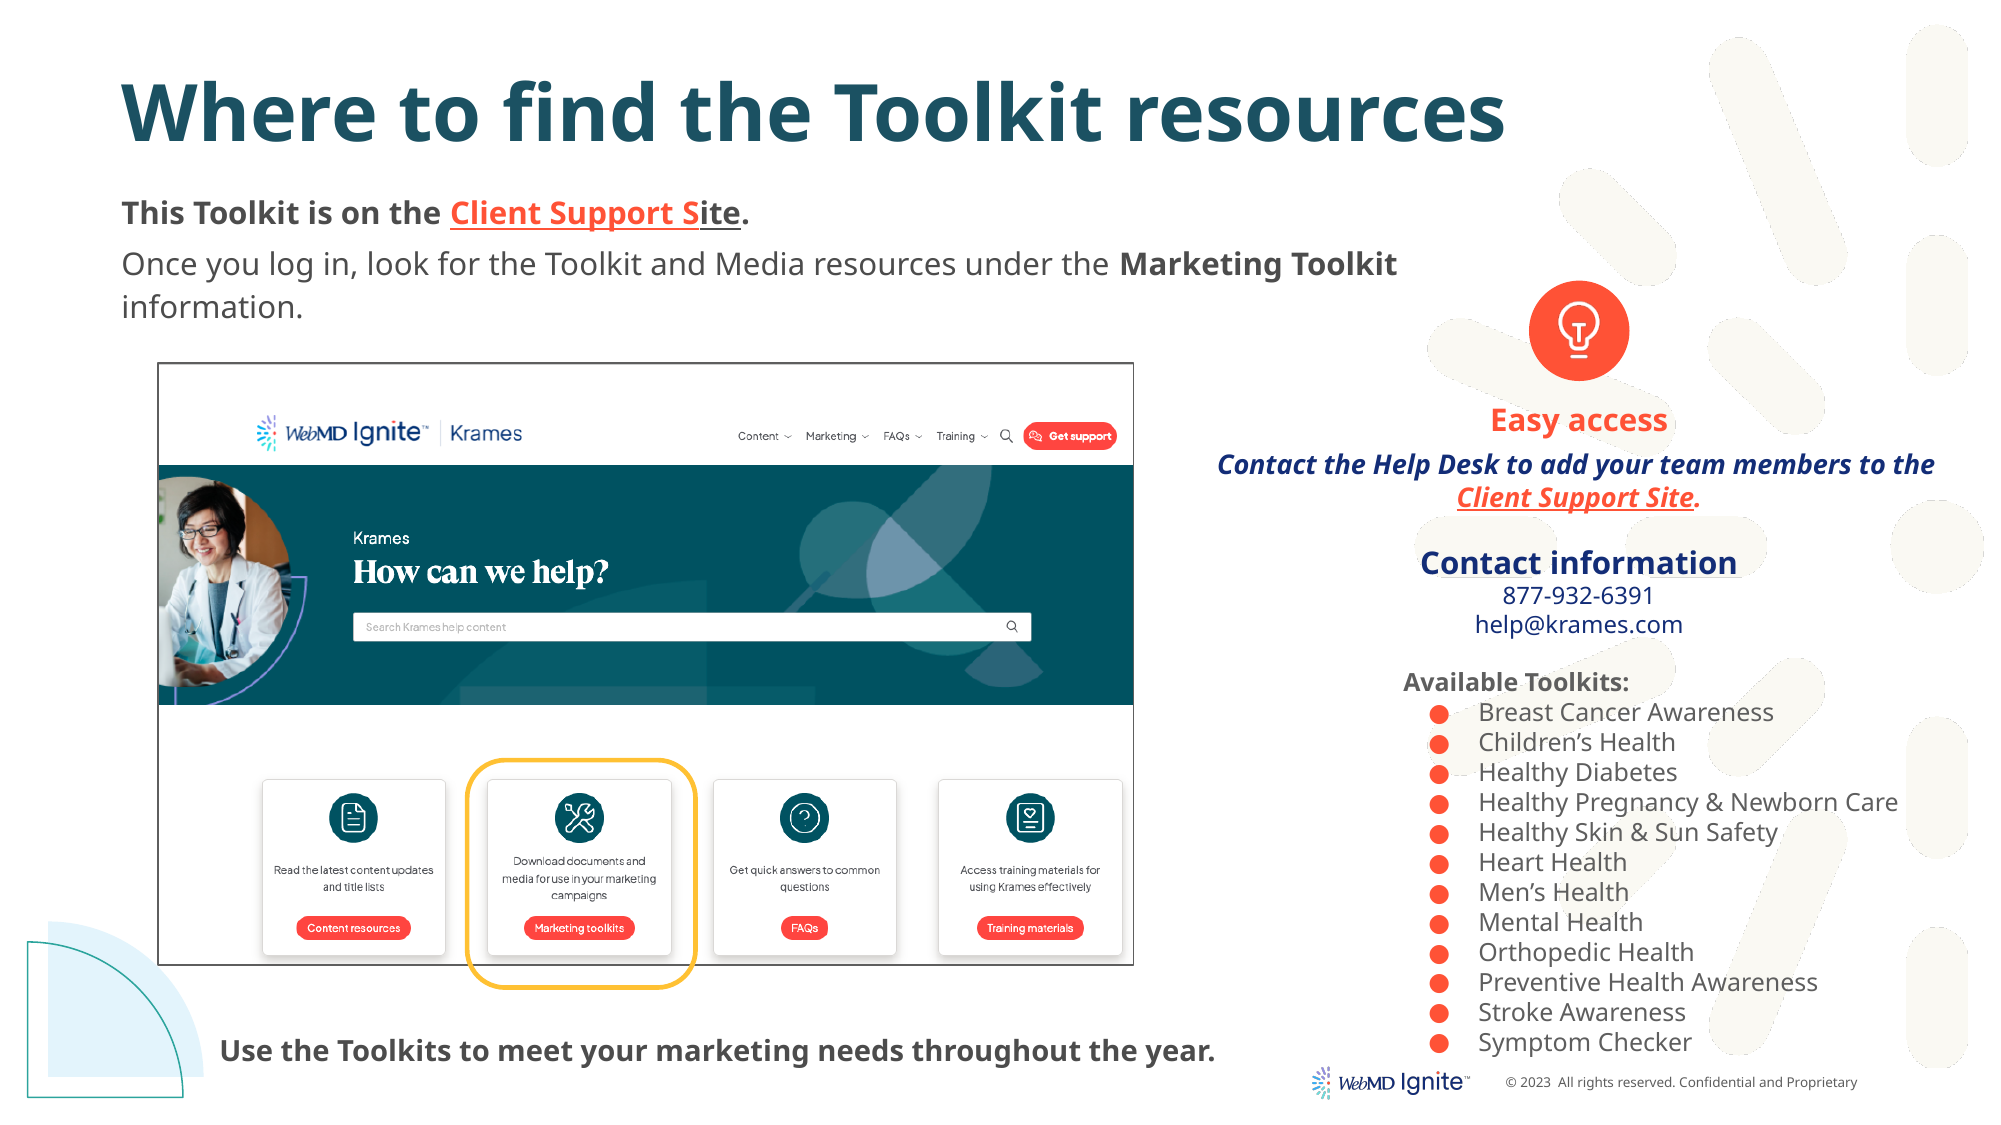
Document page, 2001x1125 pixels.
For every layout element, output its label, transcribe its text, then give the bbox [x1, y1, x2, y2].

picture [158, 363, 1133, 965]
title Where to find the Toolkit resources [121, 0, 1864, 166]
text_box Available Toolkits: Breast Cancer Awareness Children’s Health Healthy Diabetes Healthy Pregnancy & Newborn Care Healthy Skin & Sun Safety Heart Health Men’s Health Mental Health Orthopedic Health Preventive Health Awareness Stroke Awareness Symptom Checker [1388, 651, 1921, 1072]
picture [1308, 1063, 1474, 1103]
text_box Easy access Contact the Help Desk to add your team members to the Client Support Site. Contact information 877-932-6391 help@krames.com [1197, 384, 1961, 654]
text_box [476, 974, 687, 988]
text_box Once you log in, look for the Toolkit and Media resources under the Marketing Toolkit information. [121, 238, 1473, 325]
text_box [1528, 280, 1630, 382]
text_box This Toolkit is on the Client Support Site. [121, 187, 1353, 237]
text_box Use the Toolkits to meet your marketing needs throughout the year. [209, 1027, 1242, 1068]
